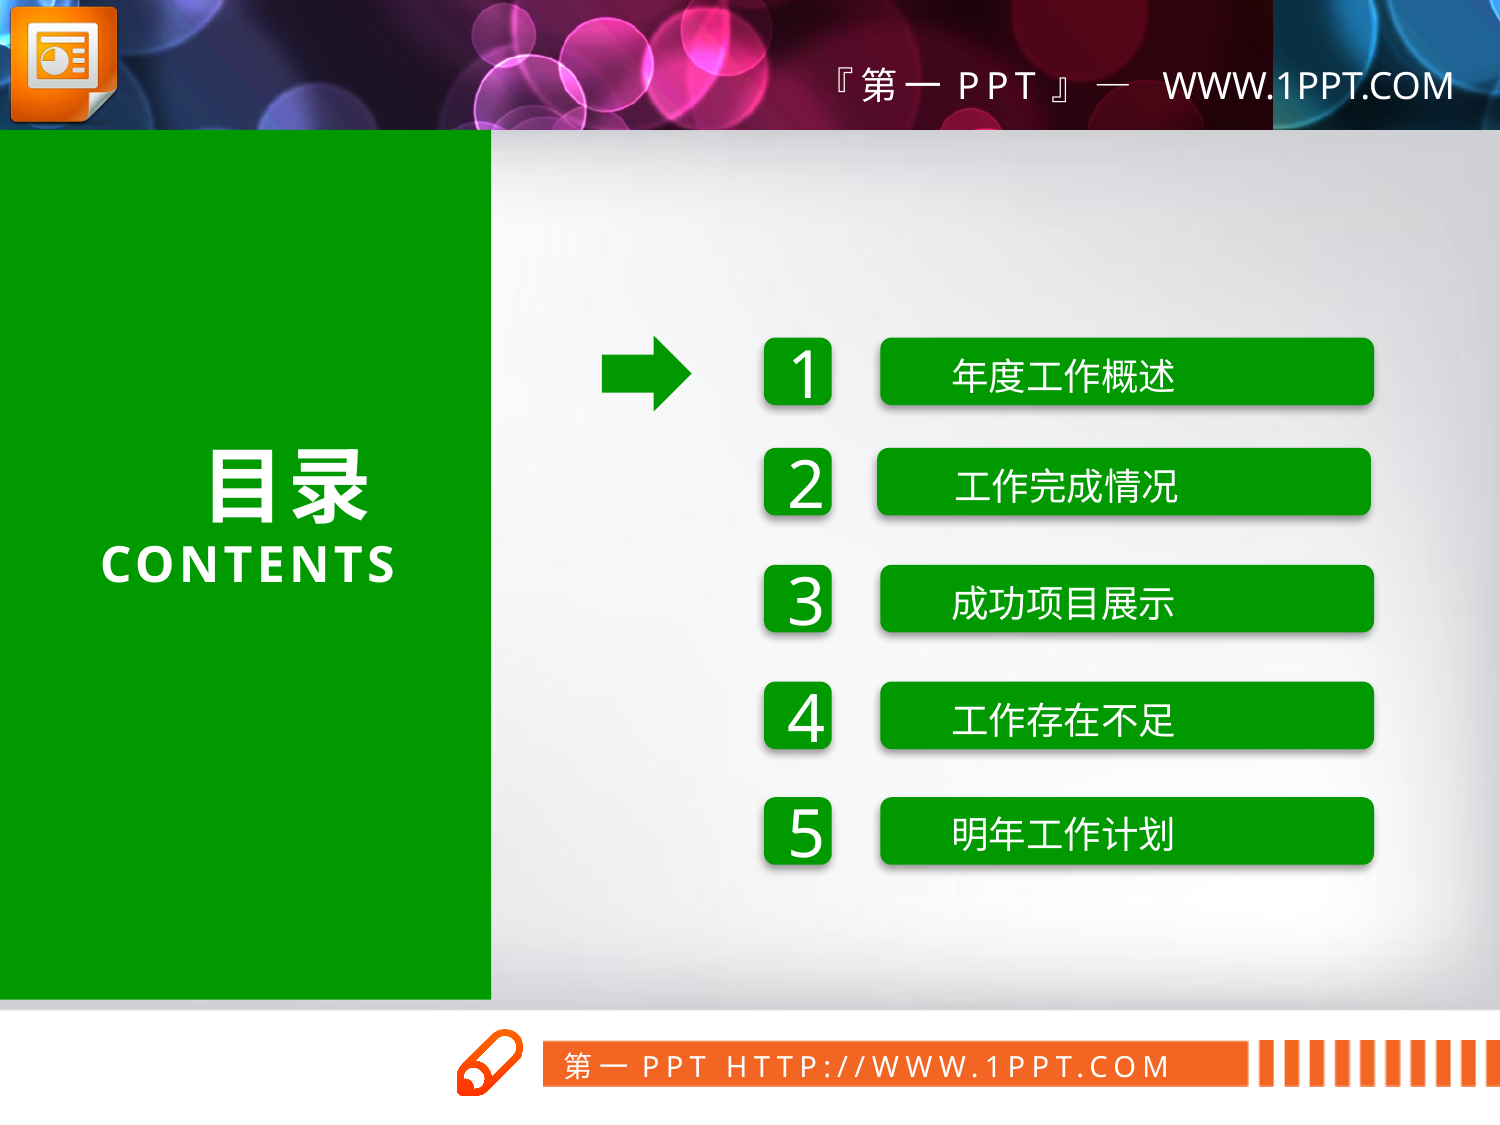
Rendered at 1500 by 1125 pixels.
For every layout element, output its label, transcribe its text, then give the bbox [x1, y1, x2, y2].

text_box 2 [763, 447, 832, 516]
picture [0, 0, 1500, 1012]
text_box [601, 335, 692, 412]
text_box 1 [763, 337, 832, 406]
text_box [880, 681, 1375, 753]
text_box 5 [763, 797, 832, 865]
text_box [880, 564, 1375, 636]
text_box 3 [763, 564, 832, 633]
text_box 目录 CONTENTS [44, 422, 415, 603]
text_box [0, 129, 492, 1000]
picture [543, 1040, 1500, 1087]
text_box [880, 796, 1375, 867]
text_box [876, 447, 1372, 520]
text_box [880, 337, 1375, 409]
text_box 4 [763, 681, 832, 750]
